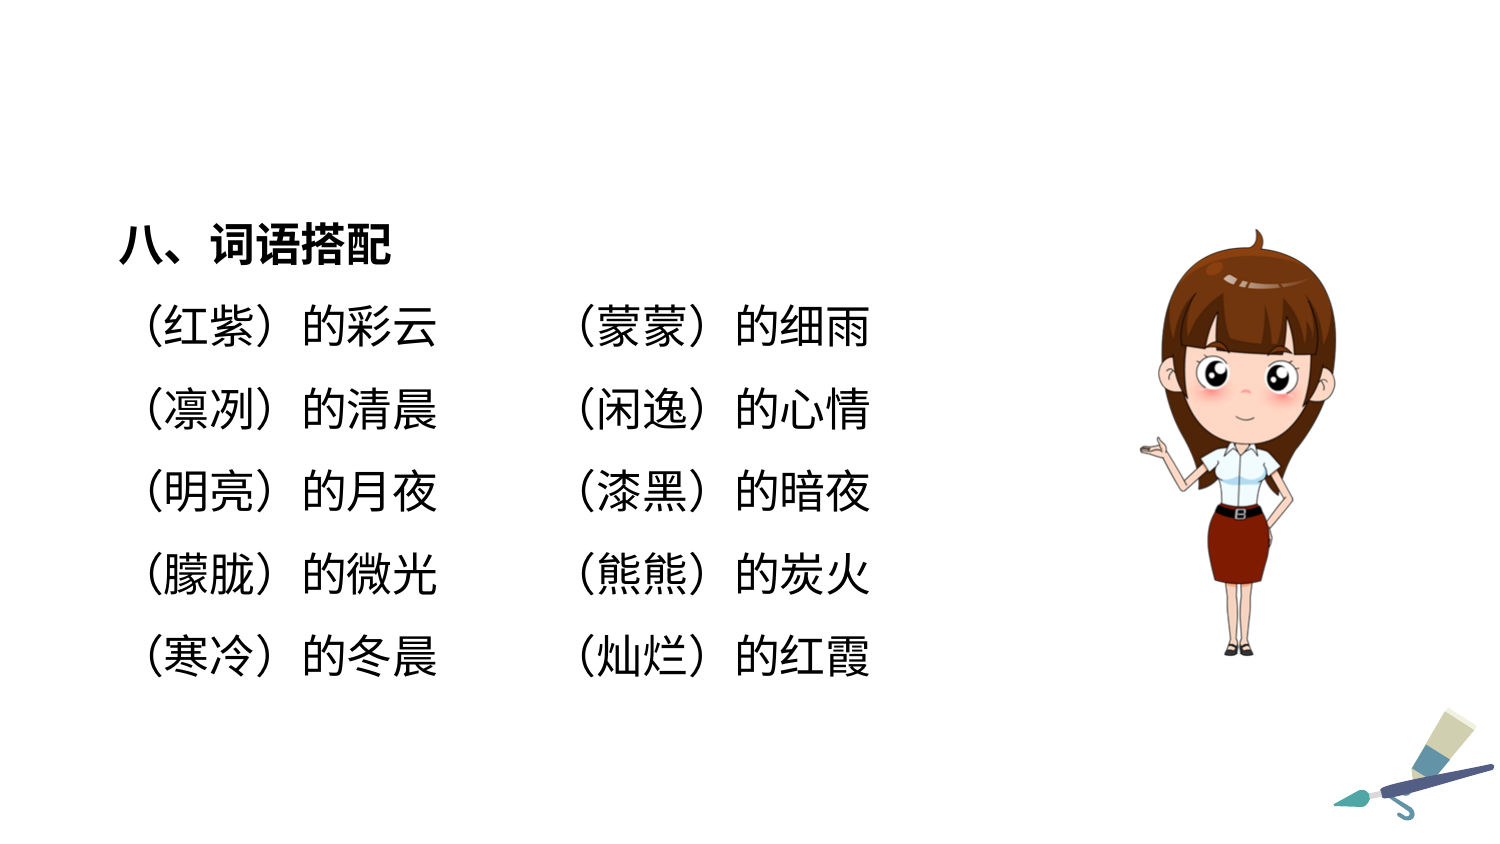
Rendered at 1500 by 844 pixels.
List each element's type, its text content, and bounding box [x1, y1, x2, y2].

text_box 八、词语搭配 （红紫）的彩云 （蒙蒙）的细雨 （凛冽）的清晨 （闲逸）的心情 （明亮）的月夜 （漆黑）的暗夜 （朦胧）的微光 （熊熊）的炭火 （寒冷）的冬晨 （灿烂）的红霞 [103, 180, 1477, 691]
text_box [1358, 708, 1481, 844]
picture [1027, 229, 1449, 663]
